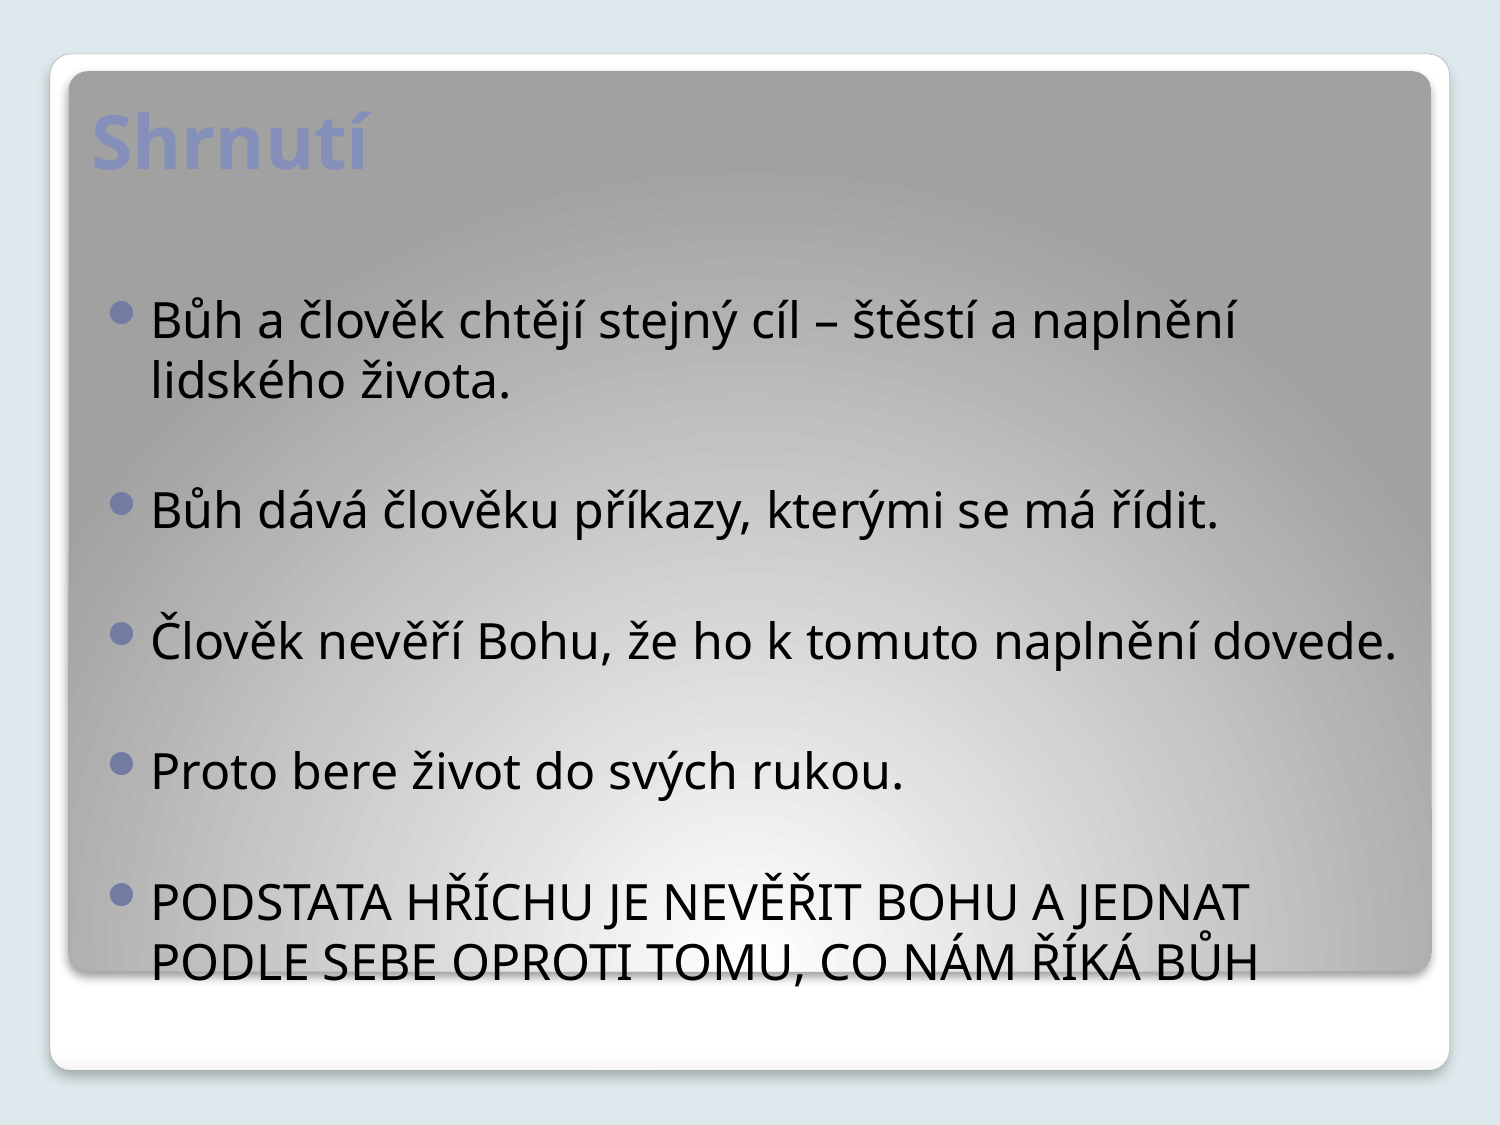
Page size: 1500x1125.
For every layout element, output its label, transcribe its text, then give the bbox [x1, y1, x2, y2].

list Bůh a člověk chtějí stejný cíl – štěstí a naplnění lidského života. Bůh dává člověku příkazy, kterými se má řídit. Člověk nevěří Bohu, že ho k tomuto naplnění dovede. Proto bere život do svých rukou. PODSTATA HŘÍCHU JE NEVĚŘIT BOHU A JEDNAT PODLE SEBE OPROTI TOMU, CO NÁM ŘÍKÁ BŮH [76, 208, 1420, 1025]
title Shrnutí [76, 66, 1420, 192]
